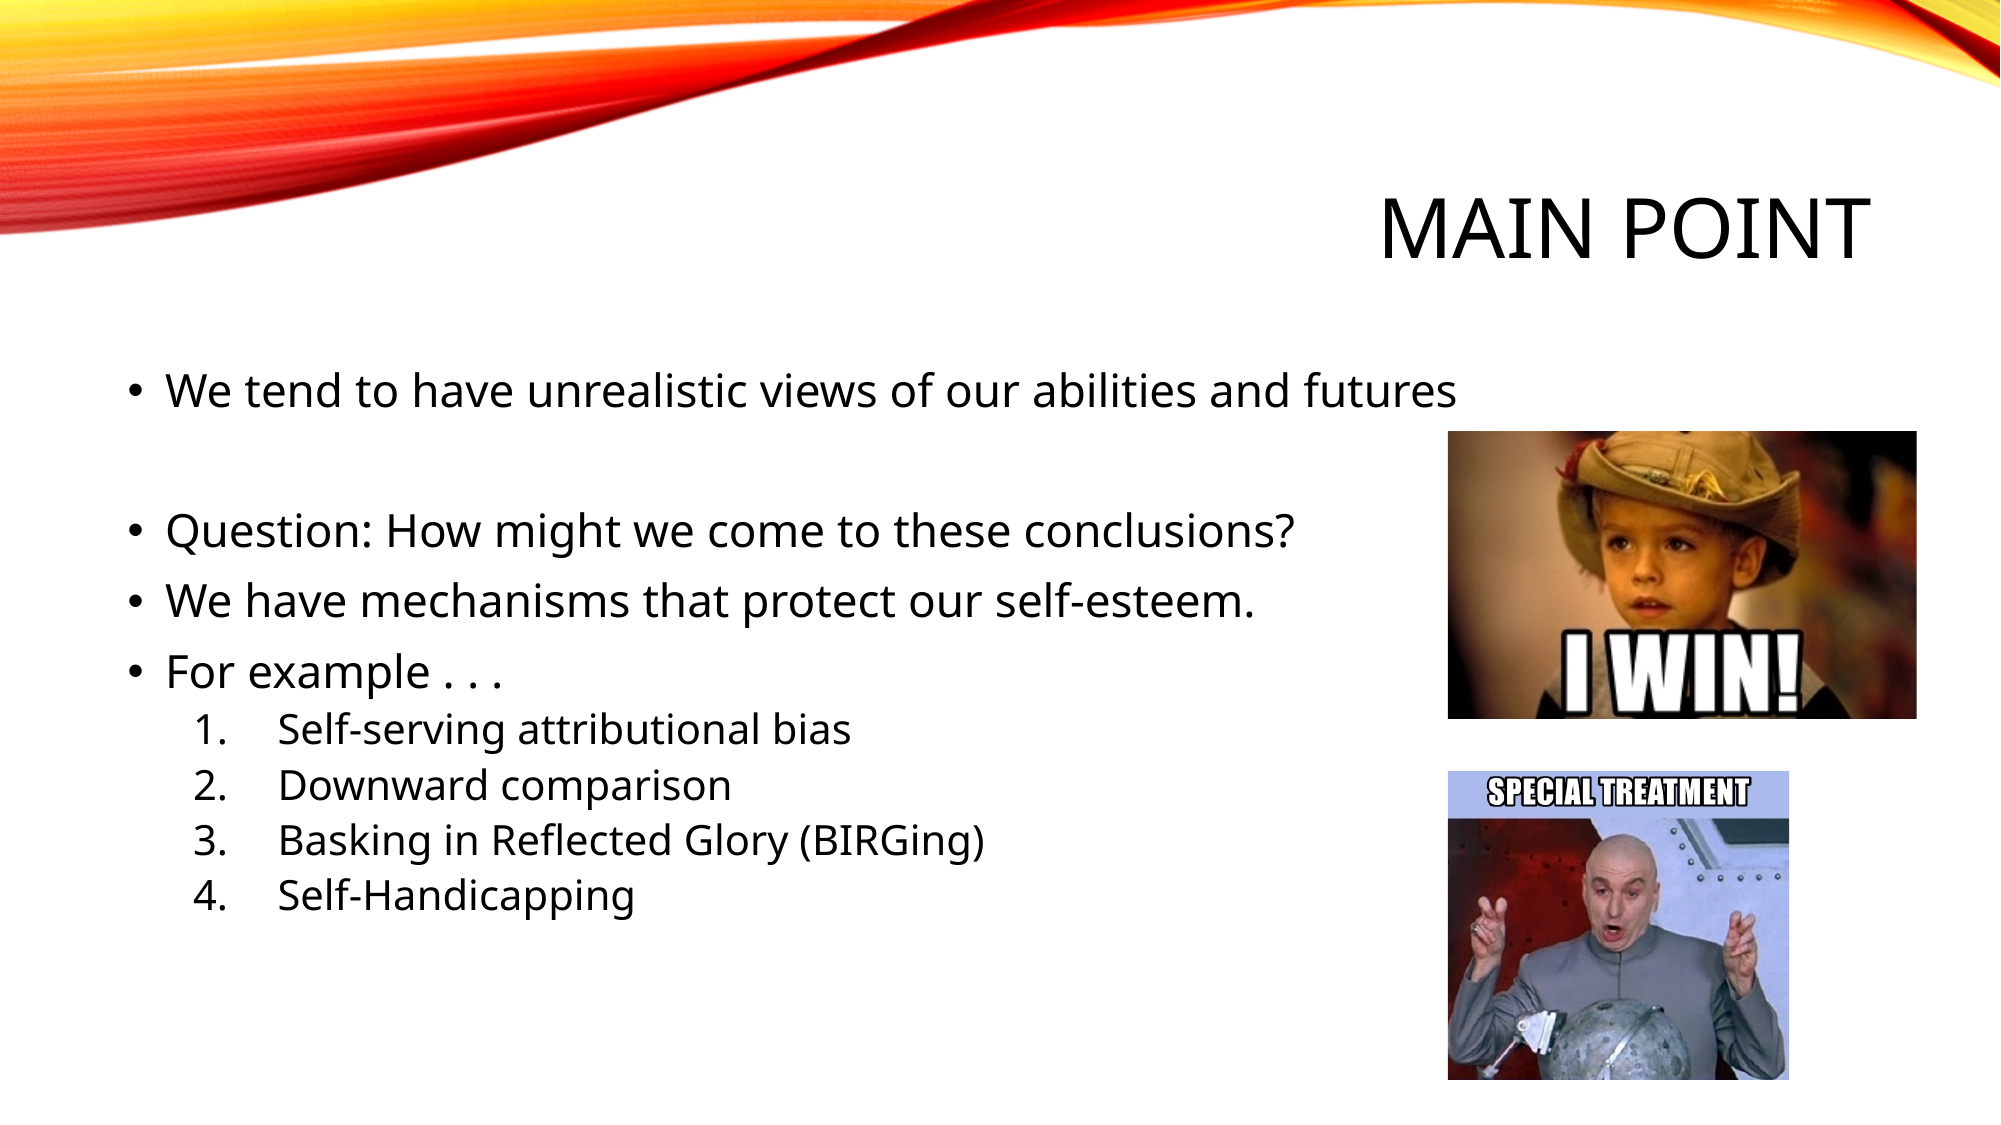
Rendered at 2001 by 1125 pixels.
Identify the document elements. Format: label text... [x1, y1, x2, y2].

picture [1447, 431, 1917, 720]
picture [0, 0, 2000, 237]
title Main point [474, 125, 1888, 338]
picture [1447, 770, 1790, 1080]
list We tend to have unrealistic views of our abilities and futures Question: How might we come to these conclusions? We have mechanisms that protect our self-esteem. For example . . . Self-serving attributional bias Downward comparison Basking in Reflected Glory (BIRGing) Self-Handicapping [112, 360, 1888, 1021]
